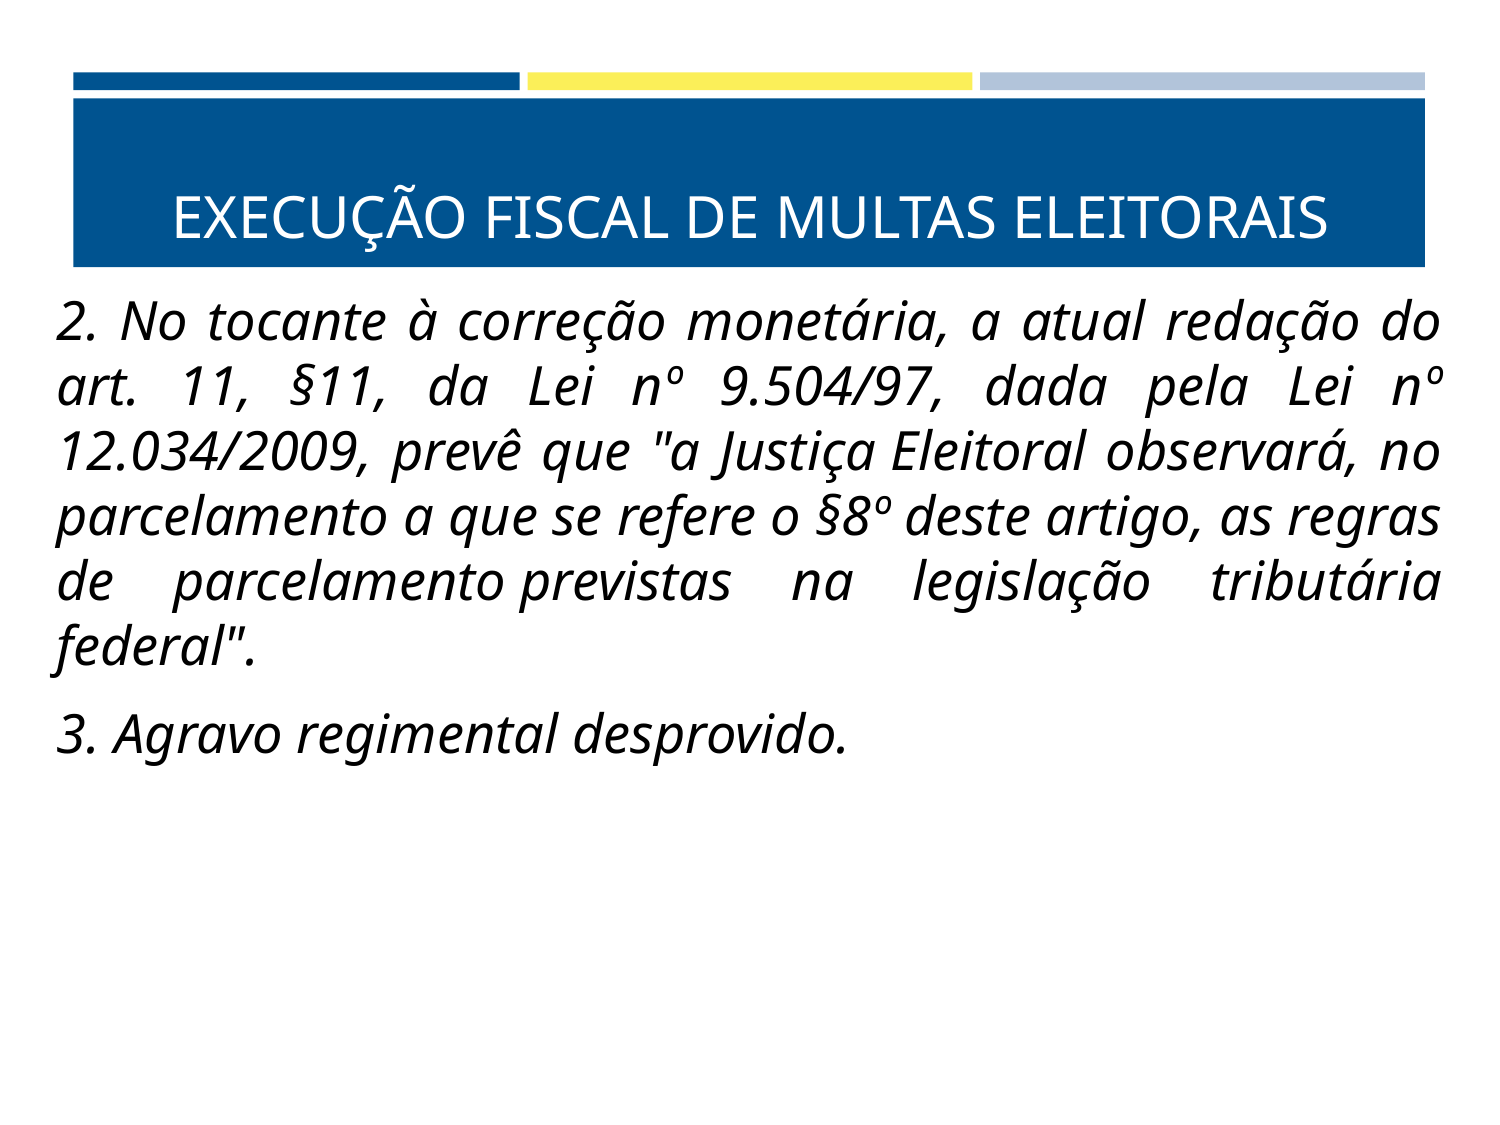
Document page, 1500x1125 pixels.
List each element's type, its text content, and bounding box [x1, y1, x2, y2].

title EXECUÇÃO FISCAL DE MULTAS ELEITORAIS [95, 112, 1406, 259]
list 2. No tocante à correção monetária, a atual redação do art. 11, §11, da Lei nº 9.504/97, dada pela Lei nº 12.034/2009, prevê que "a Justiça Eleitoral observará, no parcelamento a que se refere o §8º deste artigo, as regras de parcelamento previstas na legislação tributária federal". 3. Agravo regimental desprovido. [41, 278, 1459, 1094]
